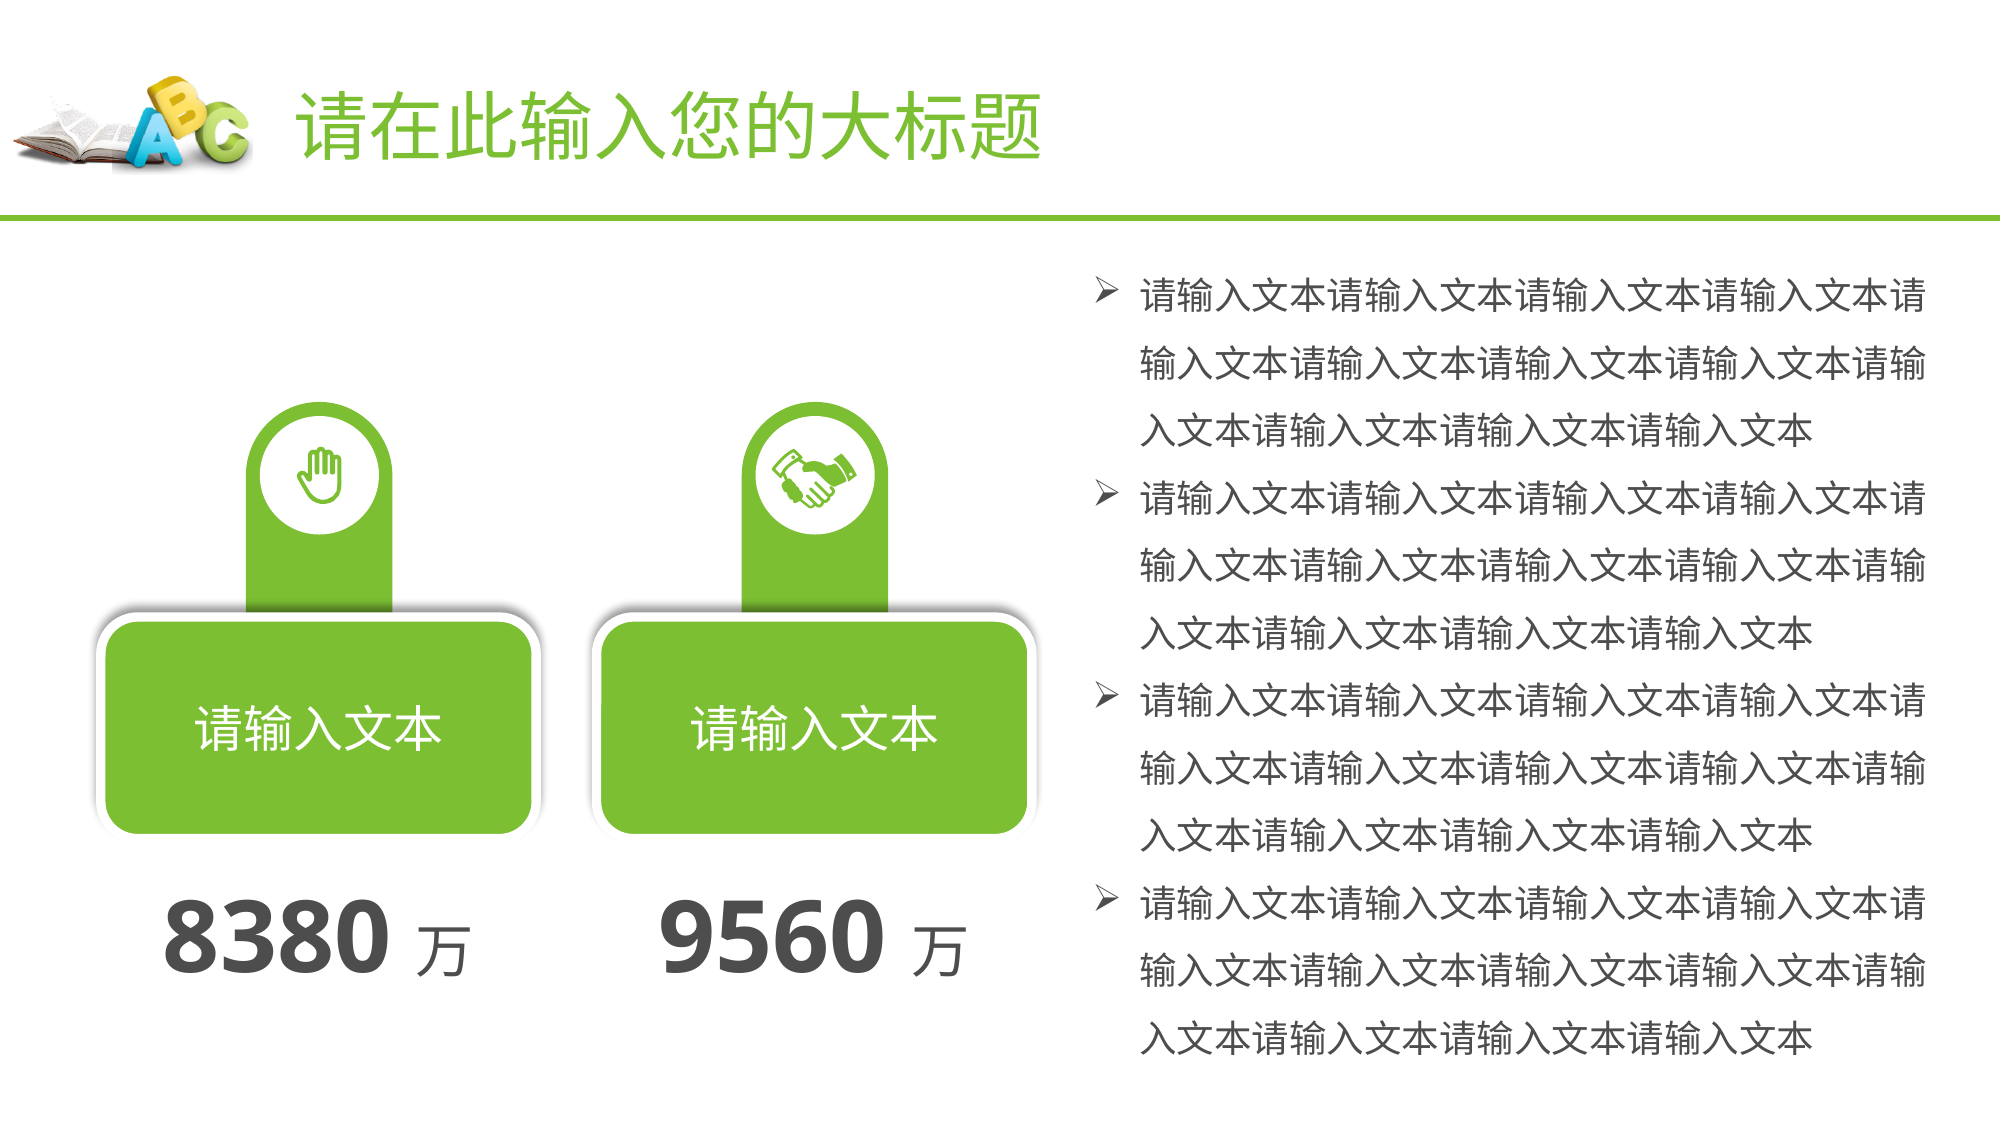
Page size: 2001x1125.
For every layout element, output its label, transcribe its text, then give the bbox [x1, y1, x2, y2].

picture [13, 72, 262, 175]
text_box [755, 416, 875, 535]
text_box 请输入文本请输入文本请输入文本请输入文本请输入文本请输入文本请输入文本请输入文本请输入文本请输入文本请输入文本请输入文本 请输入文本请输入文本请输入文本请输入文本请输入文本请输入文本请输入文本请输入文本请输入文本请输入文本请输入文本请输入文本 请输入文本请输入文本请输入文本请输入文本请输入文本请输入文本请输入文本请输入文本请输入文本请输入文本请输入文本请输入文本 请输入文本请输入文本请输入文本请输入文本请输入文本请输入文本请输入文本请输入文本请输入文本请输入文本请输入文本请输入文本 [1076, 218, 1955, 1091]
text_box [259, 416, 379, 535]
text_box 8380万 [100, 865, 537, 1000]
text_box [741, 401, 889, 604]
text_box [771, 448, 857, 509]
title 请在此输入您的大标题 [278, 60, 1821, 200]
text_box 9560万 [596, 865, 1032, 1000]
text_box [245, 401, 393, 604]
text_box 请输入文本 [99, 615, 538, 840]
text_box 请输入文本 [595, 615, 1033, 840]
text_box [296, 446, 342, 505]
